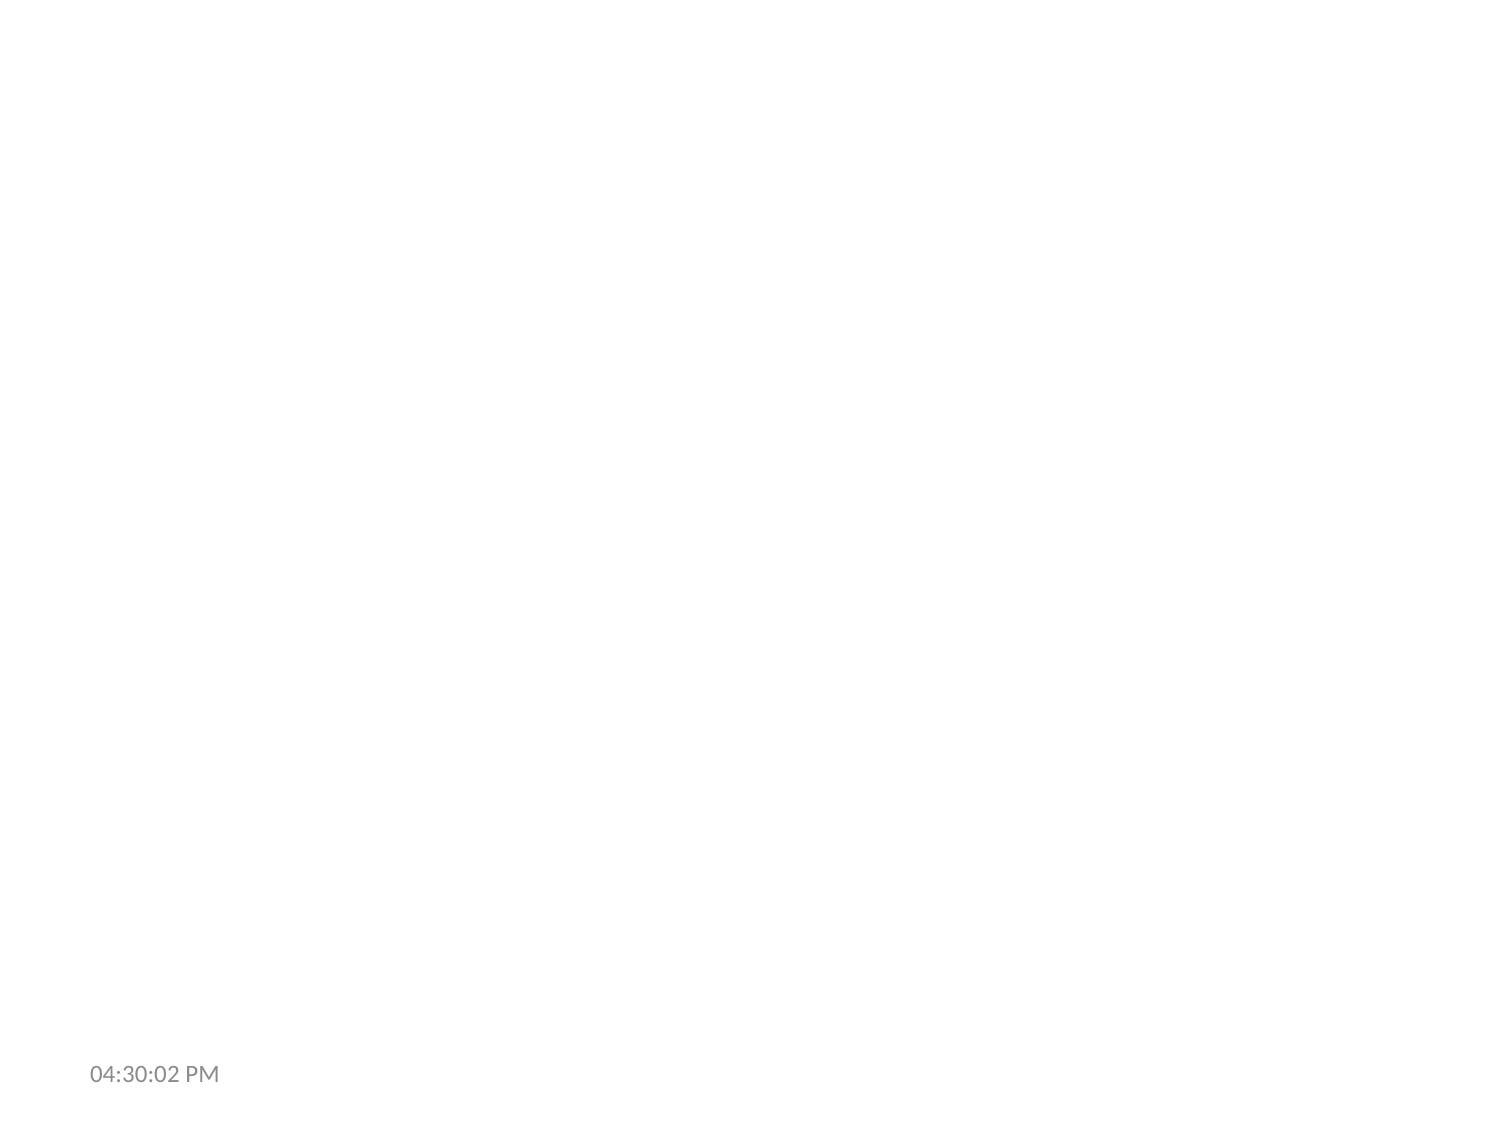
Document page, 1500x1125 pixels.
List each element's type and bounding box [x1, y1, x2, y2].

slide_number [75, 1042, 425, 1103]
